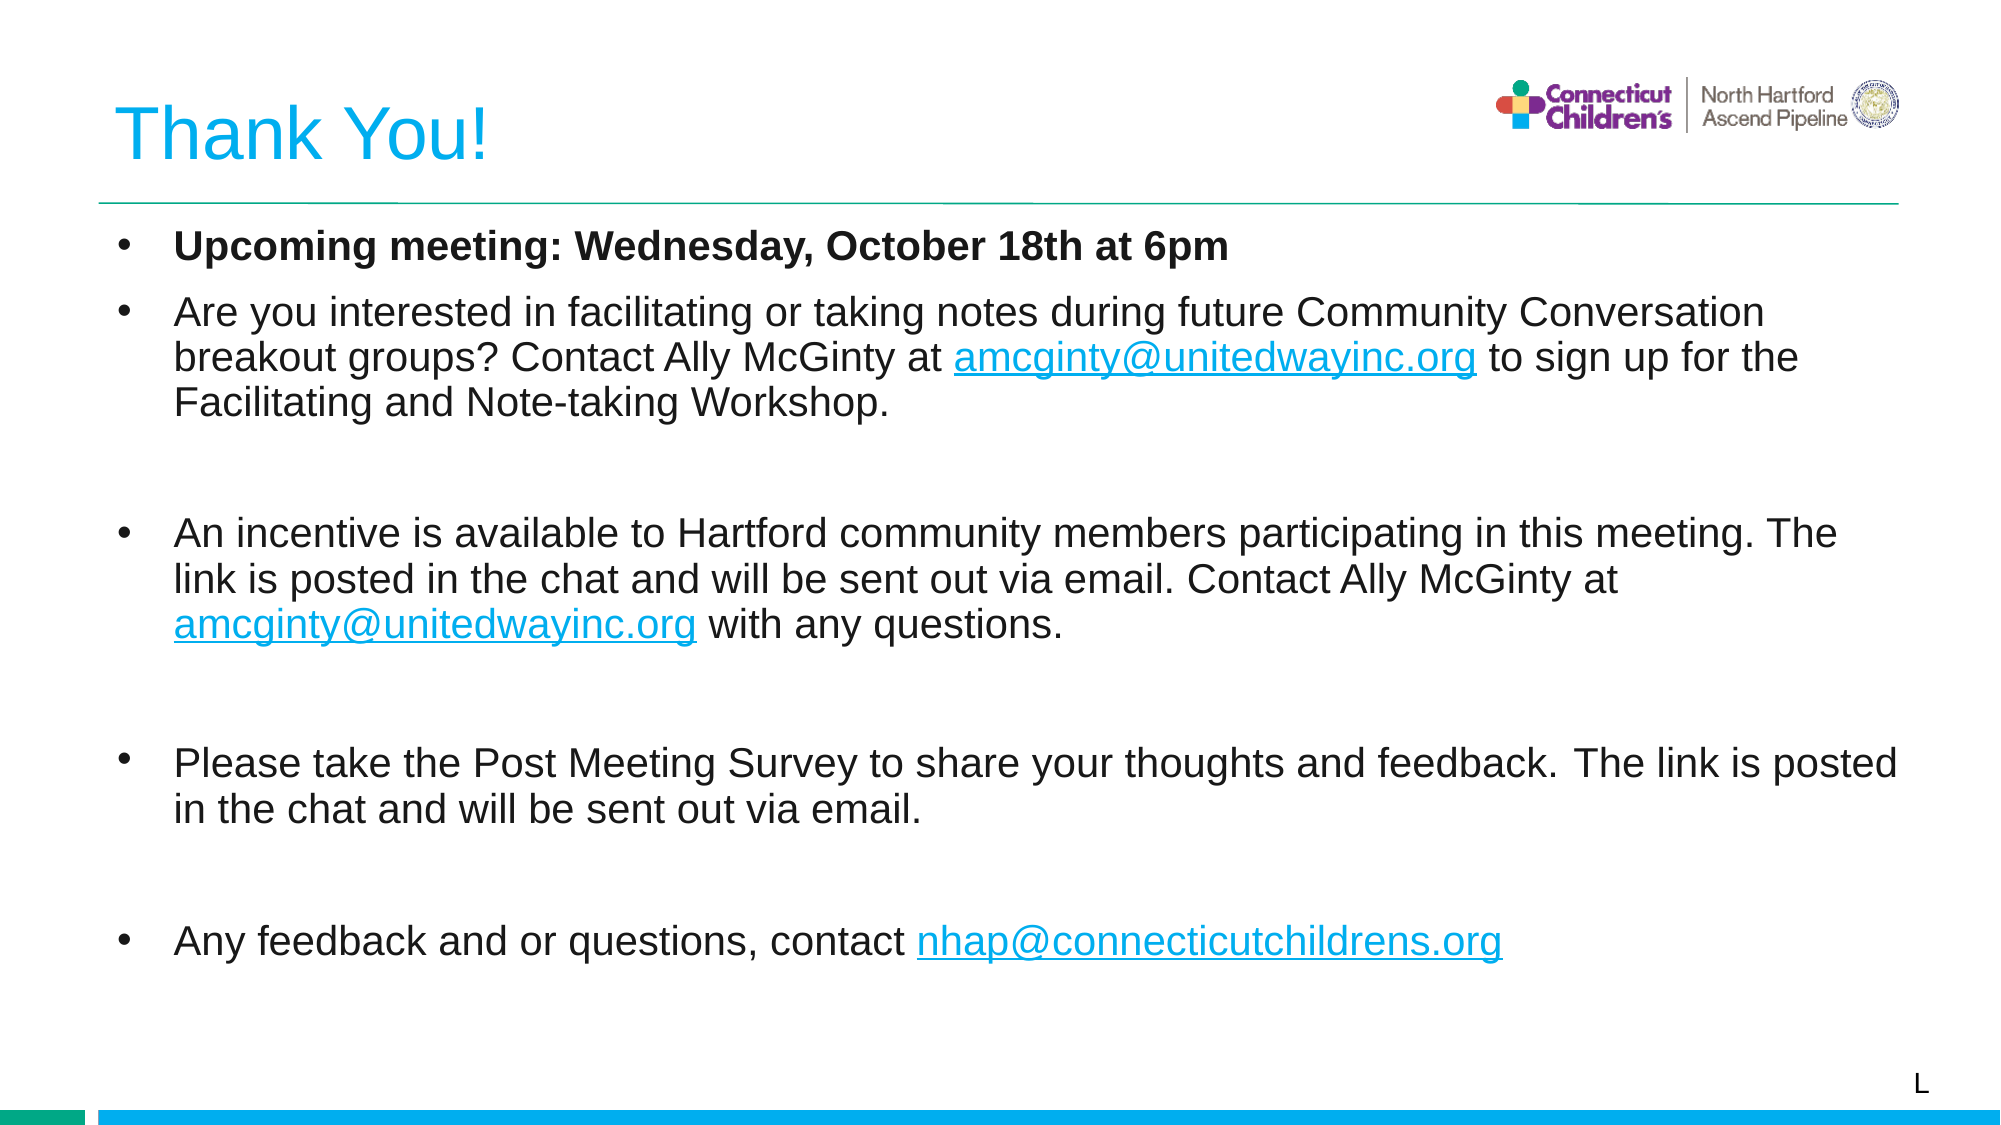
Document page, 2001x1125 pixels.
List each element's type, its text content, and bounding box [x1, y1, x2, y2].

list Upcoming meeting: Wednesday, October 18th at 6pm Are you interested in facilitating or taking notes during future Community Conversation breakout groups? Contact Ally McGinty at amcginty@unitedwayinc.org to sign up for the Facilitating and Note-taking Workshop. An incentive is available to Hartford community members participating in this meeting. The link is posted in the chat and will be sent out via email. Contact Ally McGinty at amcginty@unitedwayinc.org with any questions. Please take the Post Meeting Survey to share your thoughts and feedback. The link is posted in the chat and will be sent out via email. Any feedback and or questions, contact nhap@connecticutchildrens.org [98, 216, 1899, 1040]
picture [1514, 77, 1899, 133]
text_box [980, 537, 1020, 588]
text_box L [1898, 1049, 1964, 1115]
title Thank You! [115, 54, 1514, 217]
